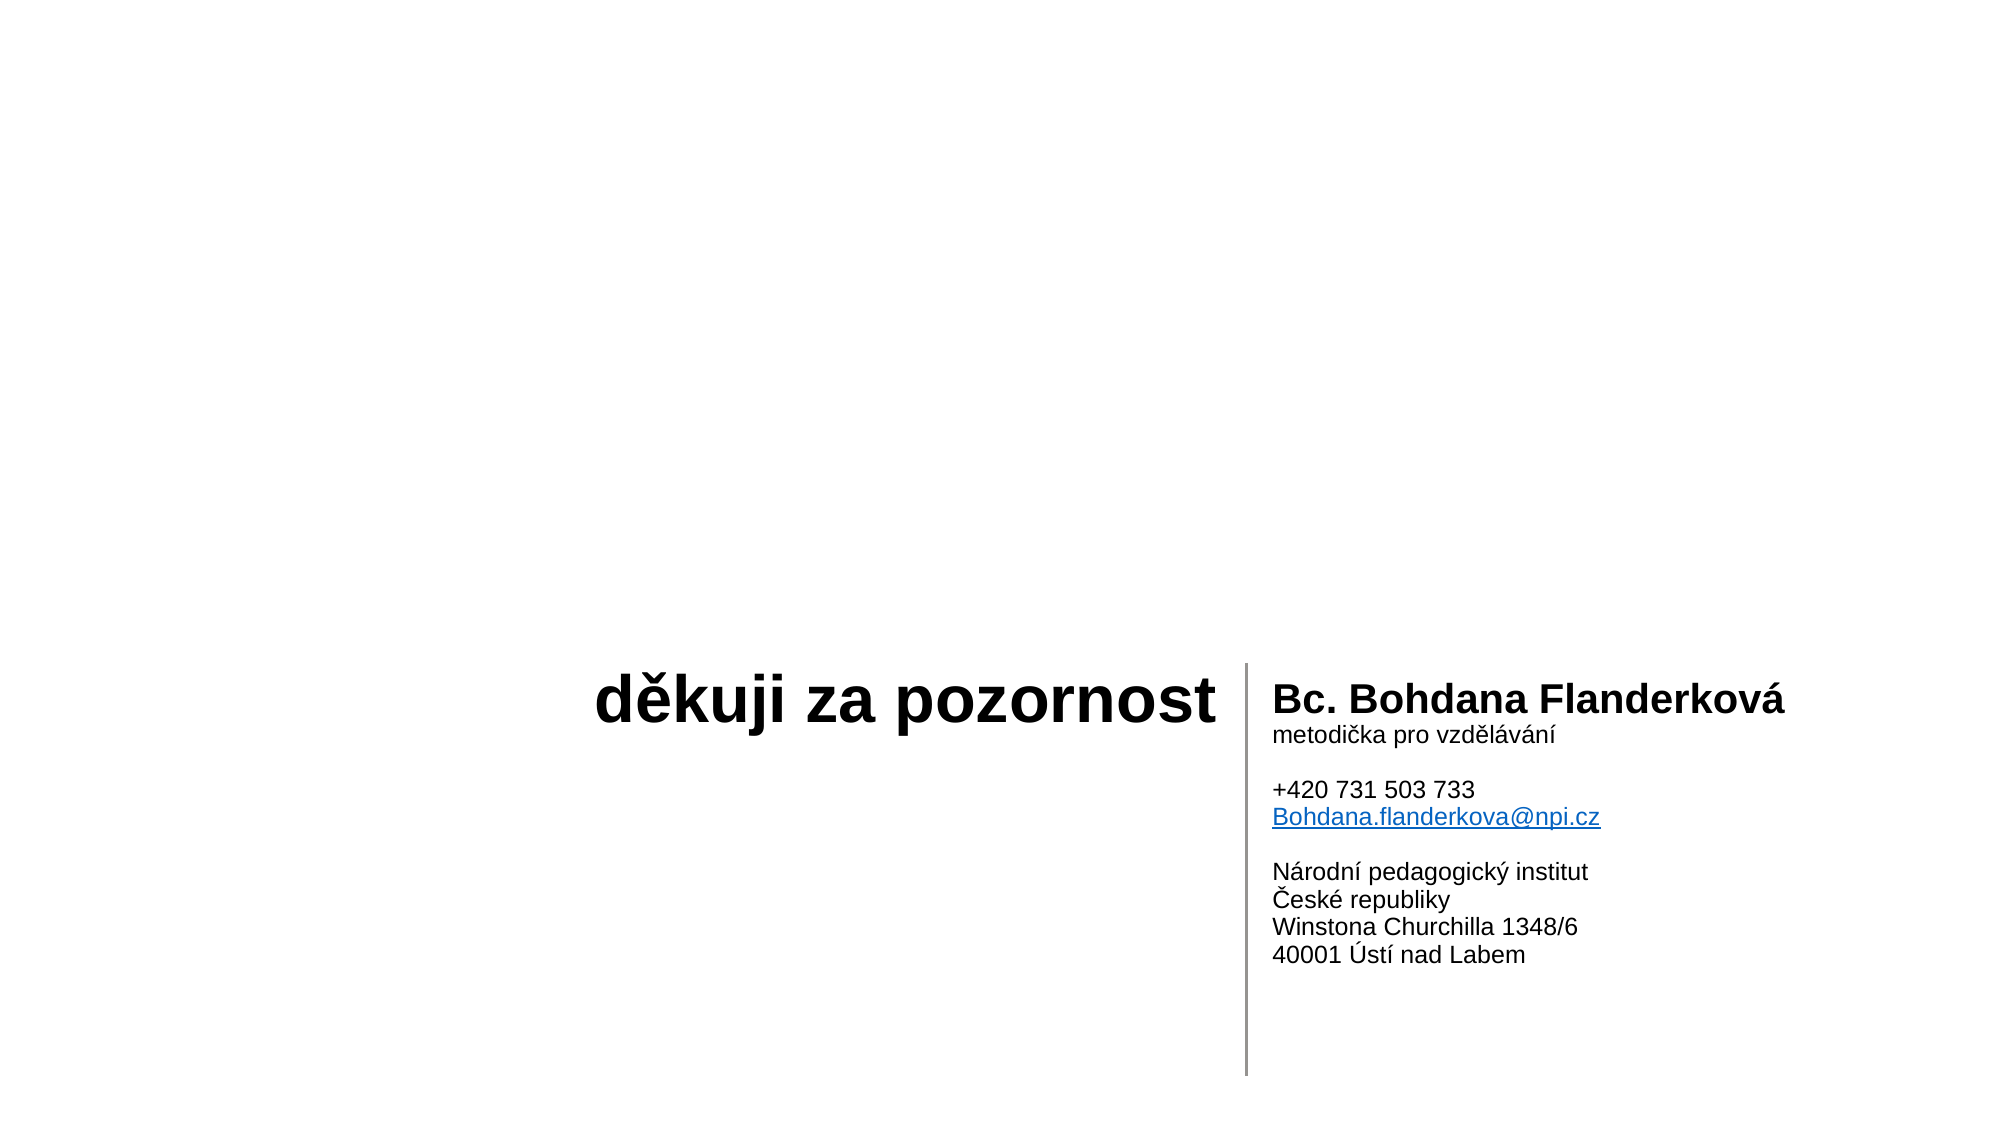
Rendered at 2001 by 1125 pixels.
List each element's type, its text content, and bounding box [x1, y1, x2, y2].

title děkuji za pozornost [249, 669, 1233, 838]
text_box Bc. Bohdana Flanderková metodička pro vzdělávání +420 731 503 733 Bohdana.flanderkova@npi.cz Národní pedagogický institut České republiky Winstona Churchilla 1348/6 40001 Ústí nad Labem [1257, 686, 1903, 989]
